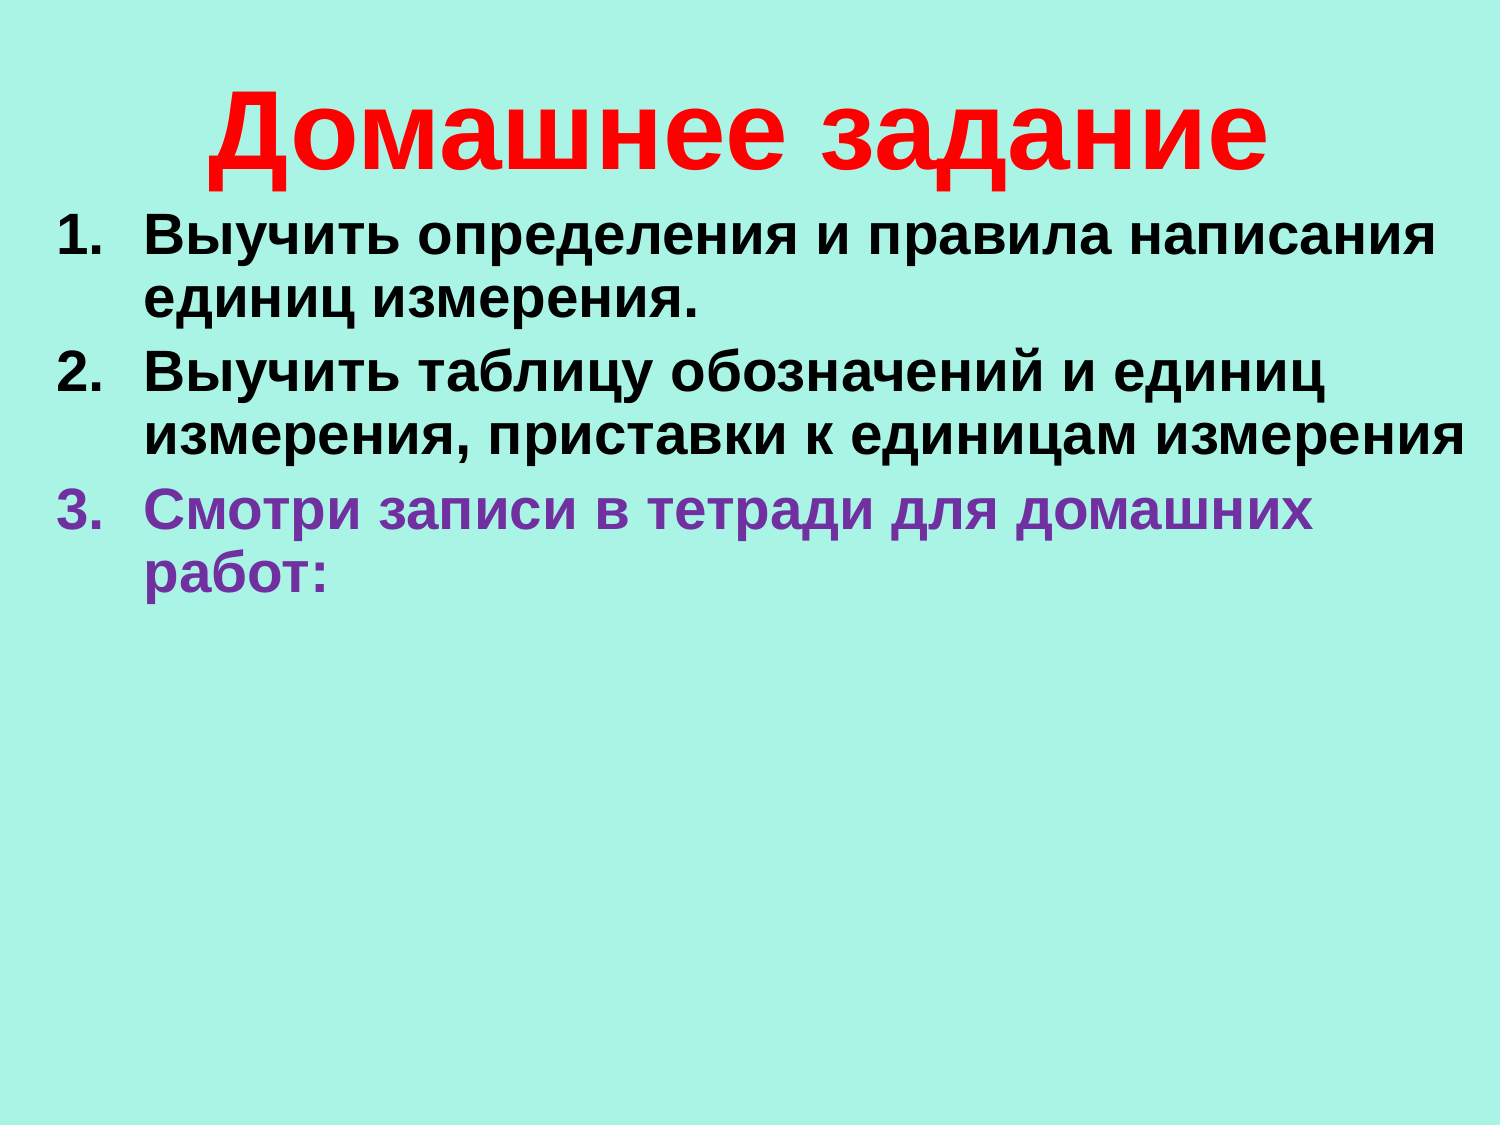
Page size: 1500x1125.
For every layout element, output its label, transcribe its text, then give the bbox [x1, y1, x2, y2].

title Домашнее задание [64, 31, 1415, 196]
list Выучить определения и правила написания единиц измерения. Выучить таблицу обозначений и единиц измерения, приставки к единицам измерения Смотри записи в тетради для домашних работ: [41, 196, 1483, 693]
